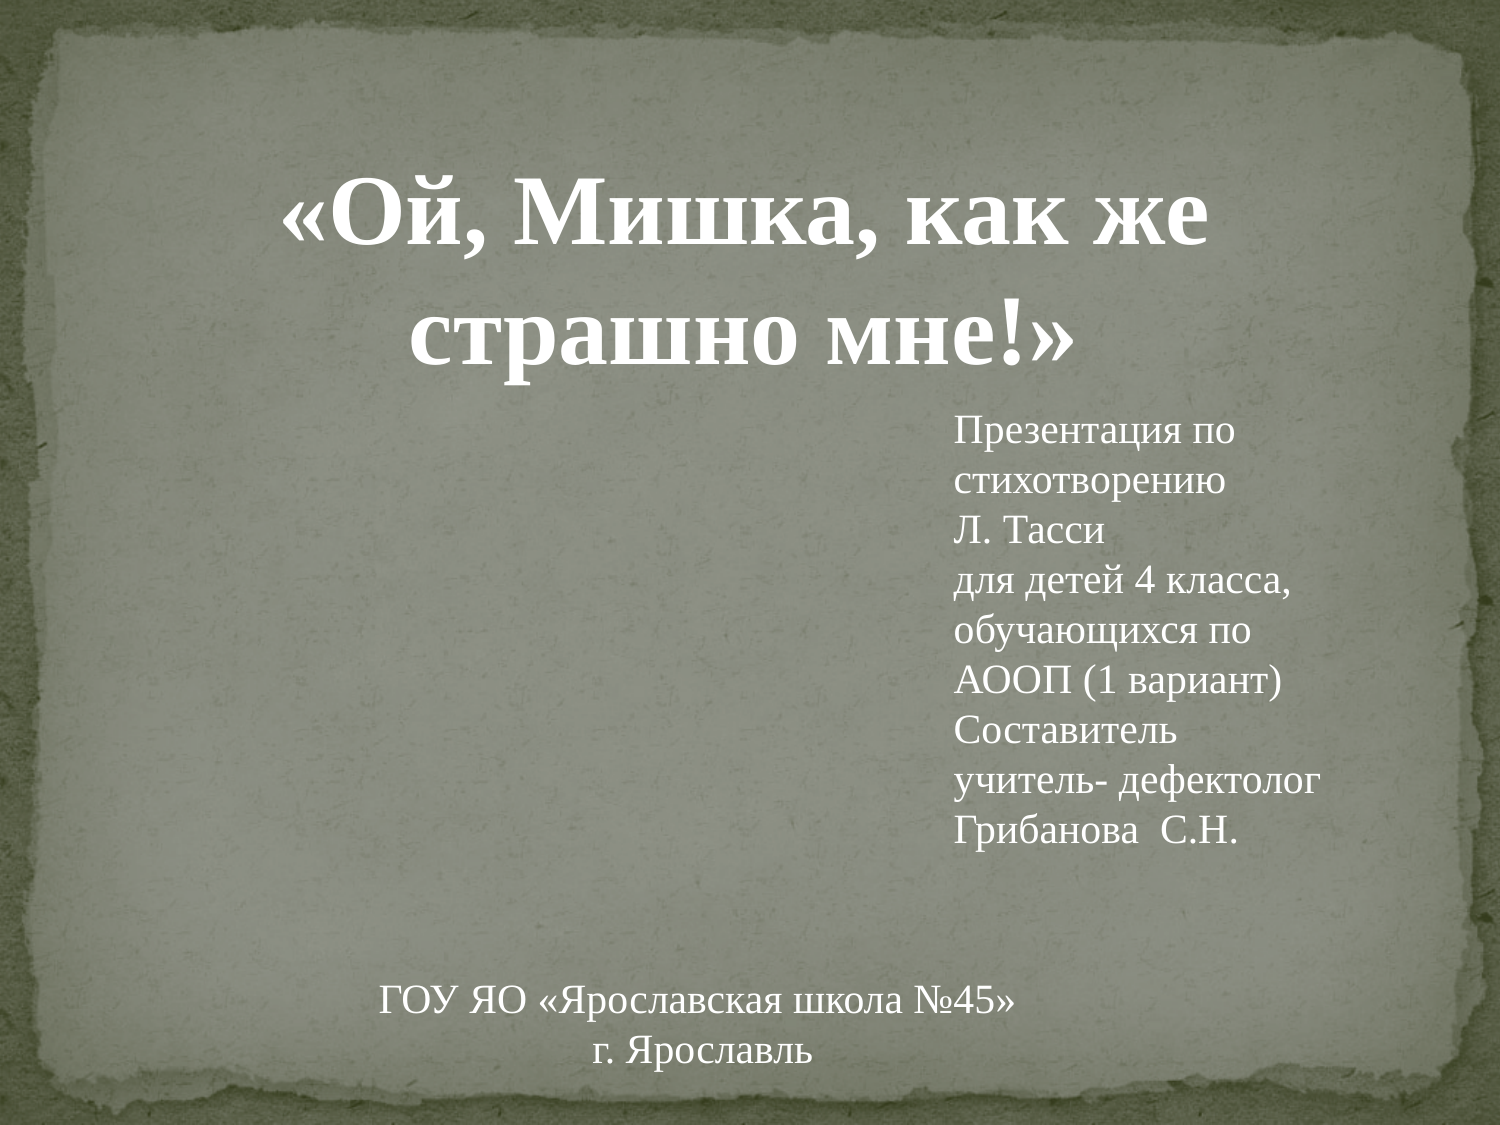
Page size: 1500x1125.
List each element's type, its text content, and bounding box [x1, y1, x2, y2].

text_box Презентация по стихотворению Л. Тасси для детей 4 класса, обучающихся по АООП (1 вариант) Составитель учитель- дефектолог Грибанова С.Н. [938, 394, 1388, 920]
text_box «Ой, Мишка, как же страшно мне!» [206, 137, 1282, 392]
text_box ГОУ ЯО «Ярославская школа №45» г. Ярославль [312, 964, 1093, 1079]
